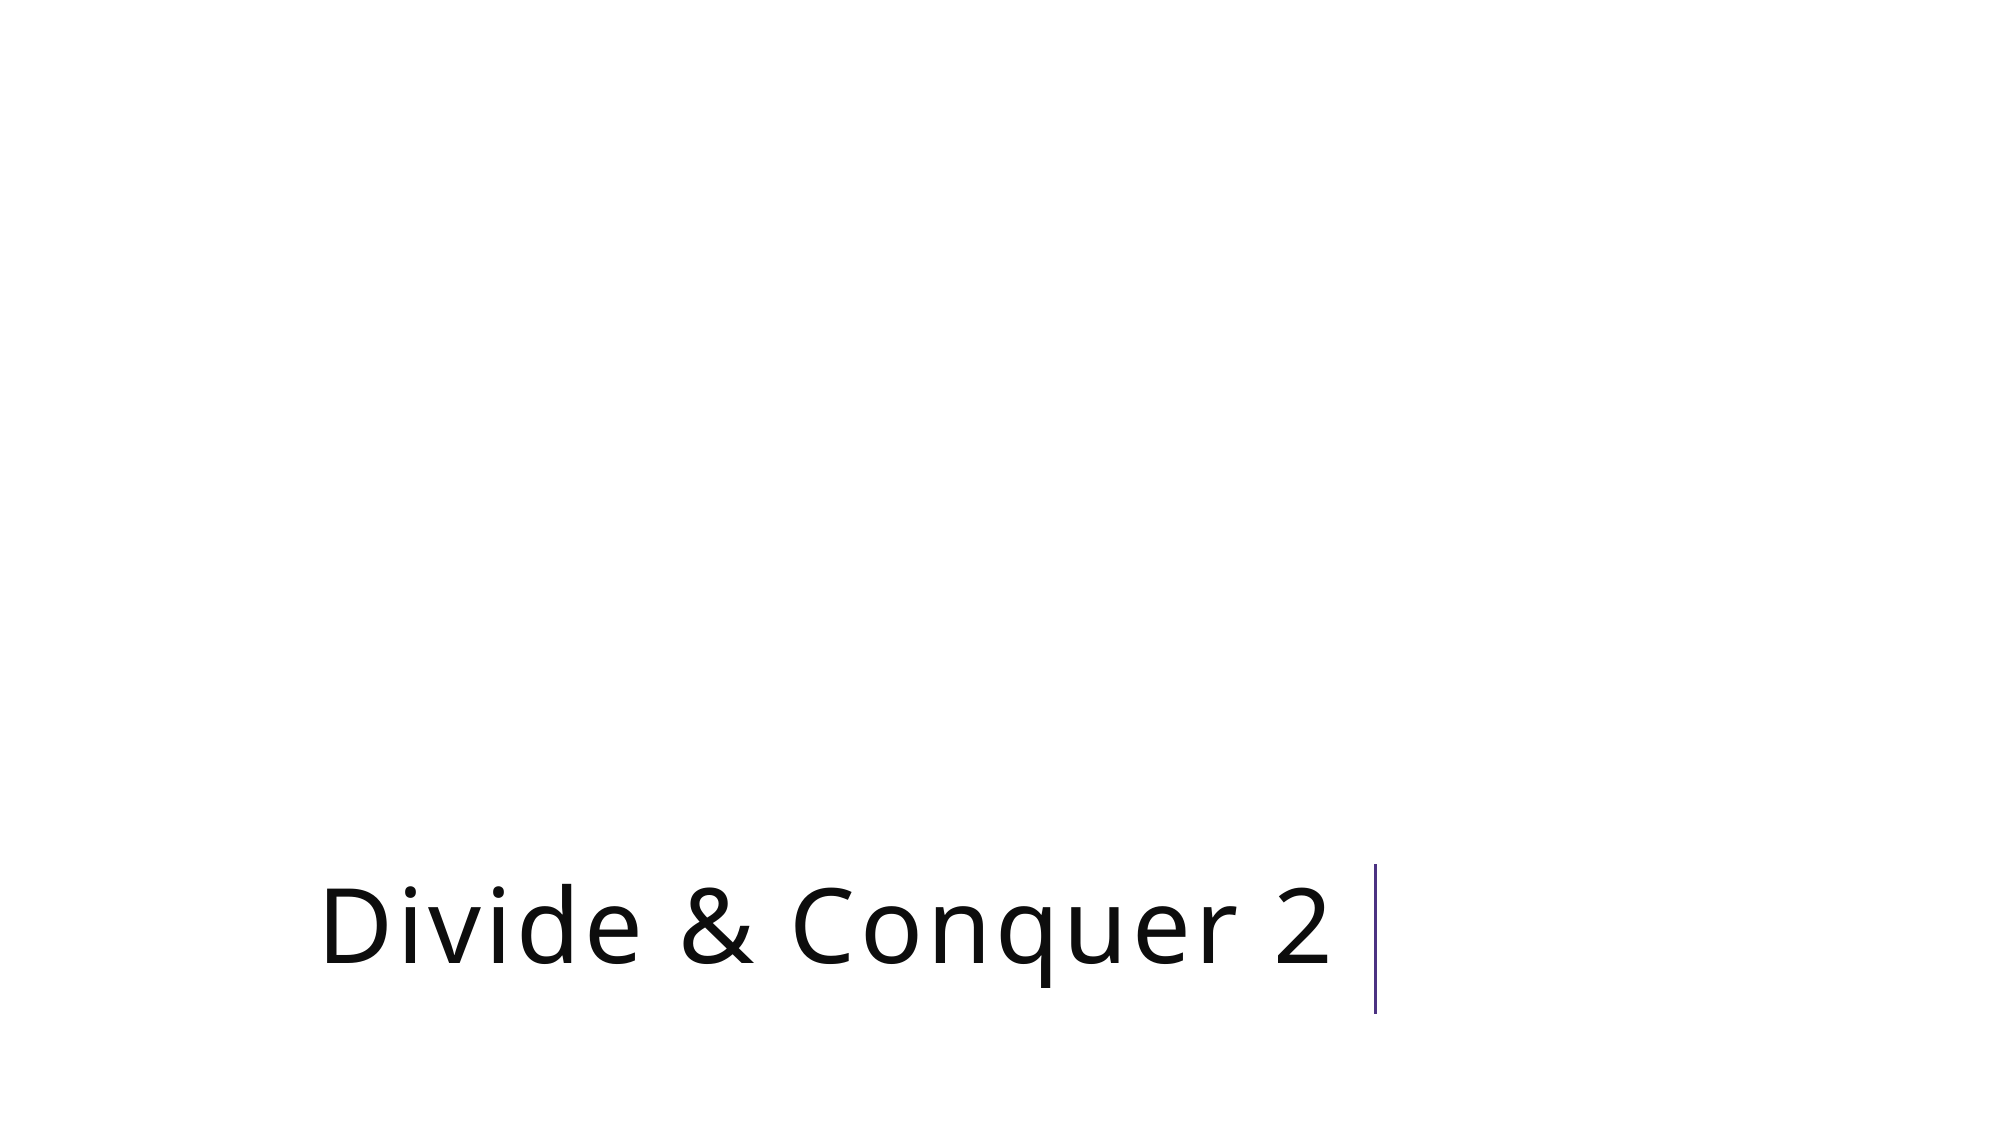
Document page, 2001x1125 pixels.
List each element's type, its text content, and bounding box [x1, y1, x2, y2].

title Divide & Conquer 2 [75, 813, 1350, 1054]
